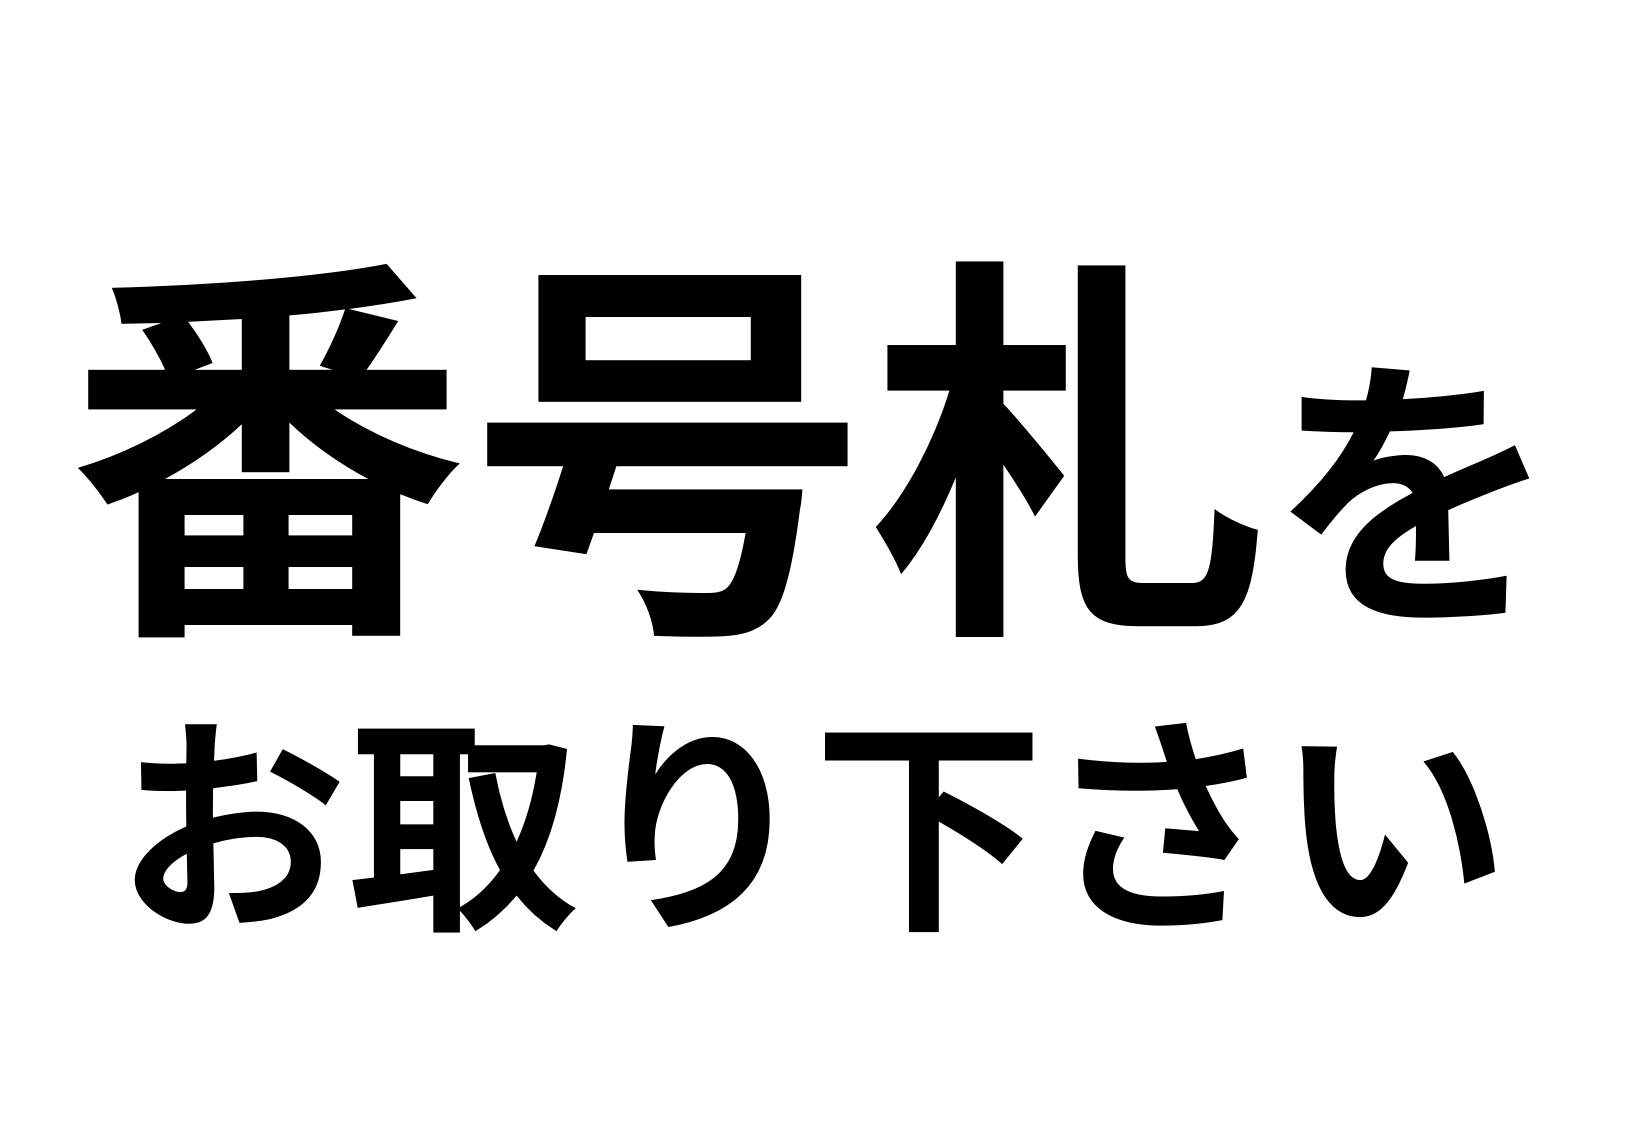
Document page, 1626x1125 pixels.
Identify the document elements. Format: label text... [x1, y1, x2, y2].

text_box 番号札を お取り下さい [0, 193, 1625, 966]
